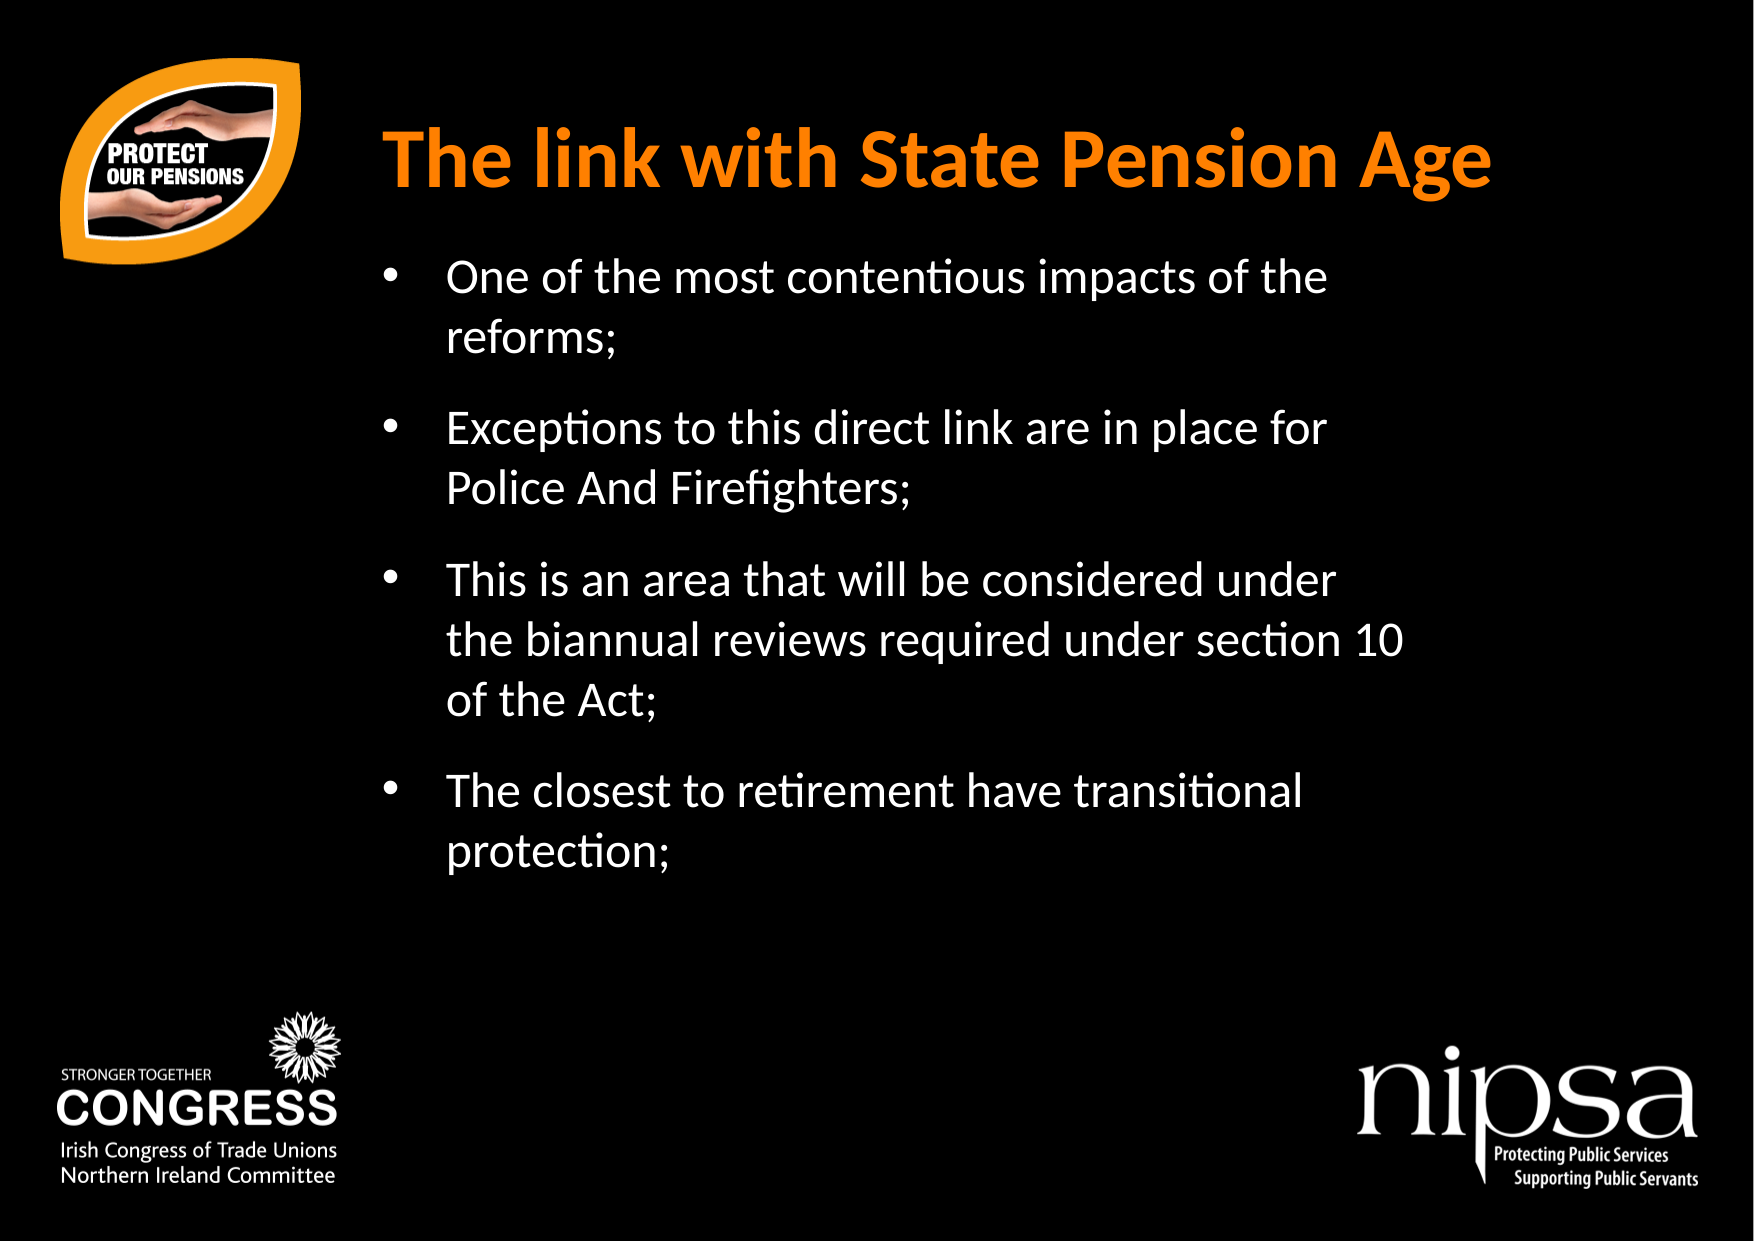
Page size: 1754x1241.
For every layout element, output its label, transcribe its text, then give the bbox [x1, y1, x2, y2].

title The link with State Pension Age [365, 49, 1722, 257]
list One of the most contentious impacts of the reforms; Exceptions to this direct link are in place for Police And Firefighters; This is an area that will be considered under the biannual reviews required under section 10 of the Act; The closest to retirement have transitional protection; [364, 235, 1428, 1094]
picture [0, 0, 1754, 1241]
